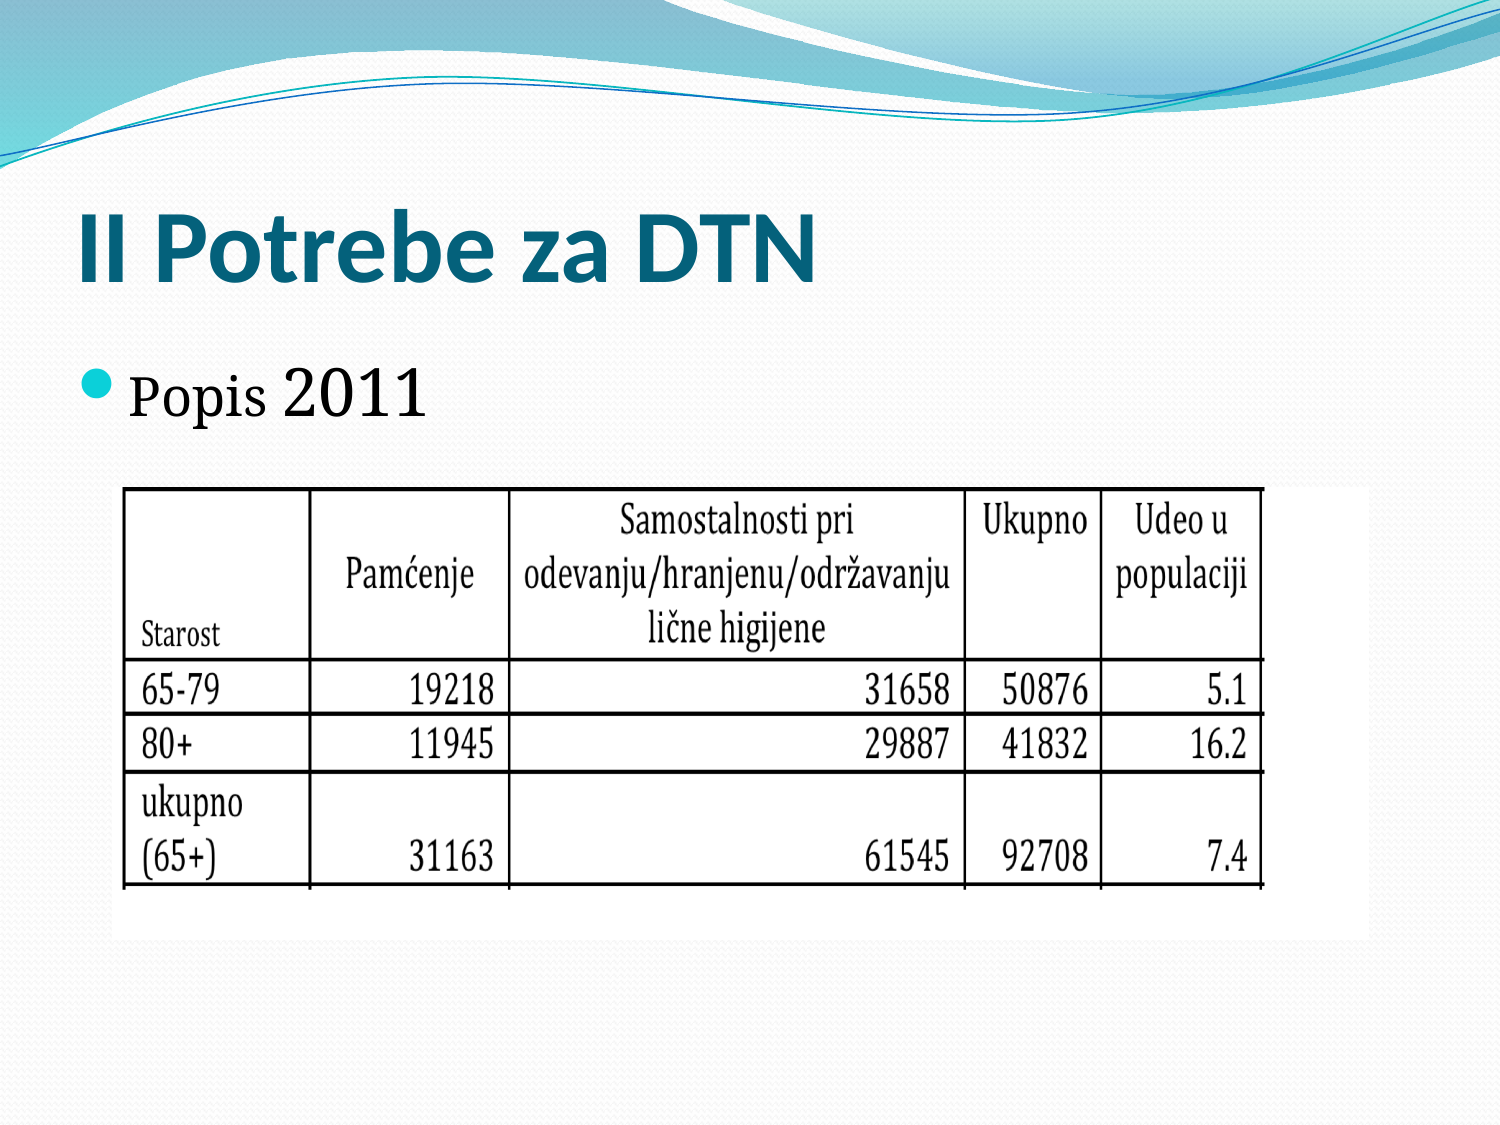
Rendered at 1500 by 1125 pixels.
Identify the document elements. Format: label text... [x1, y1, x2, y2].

list Popis 2011 [62, 342, 1413, 1063]
picture [112, 487, 1369, 940]
title II Potrebe za DTN [75, 115, 1425, 303]
list Podaci se ne prikupljaju sistematično Rashodi po satu prosečno 250-300 dinara [105, 488, 1375, 952]
